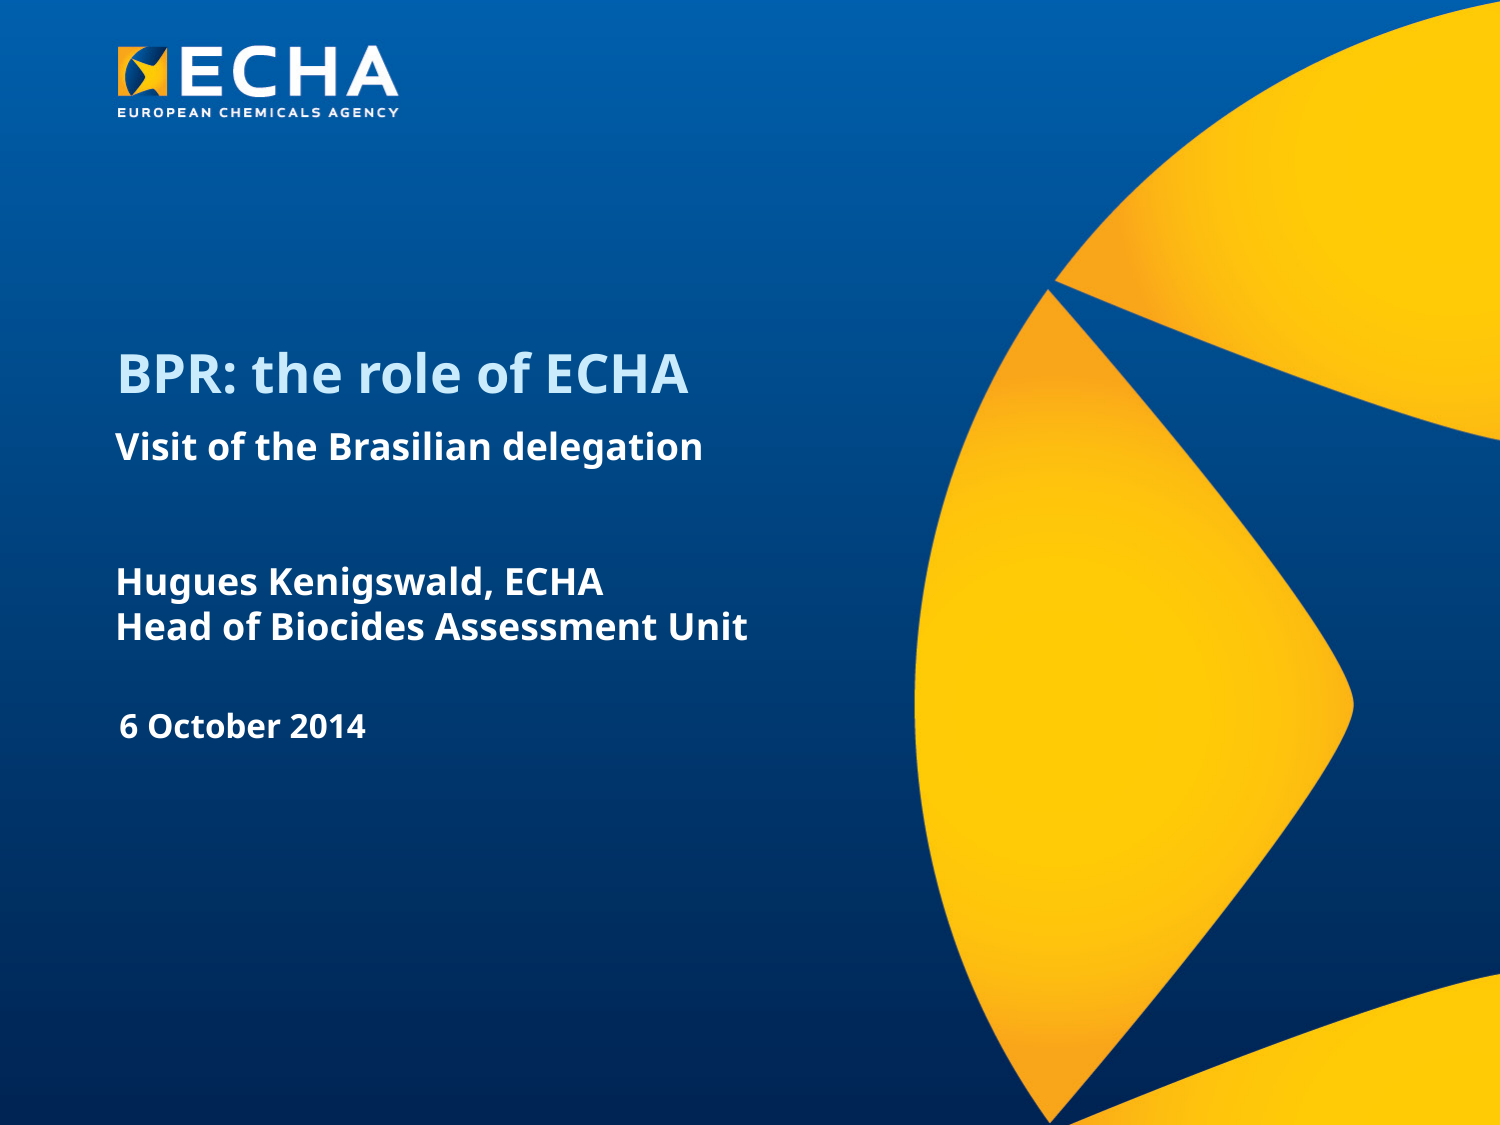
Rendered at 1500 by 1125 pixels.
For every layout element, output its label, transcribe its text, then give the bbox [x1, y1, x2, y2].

text_box 6 October 2014 [104, 698, 508, 752]
picture [0, 0, 1500, 1125]
title BPR: the role of ECHA [101, 208, 903, 412]
list Visit of the Brasilian delegation Hugues Kenigswald, ECHA Head of Biocides Assessment Unit [100, 415, 900, 660]
